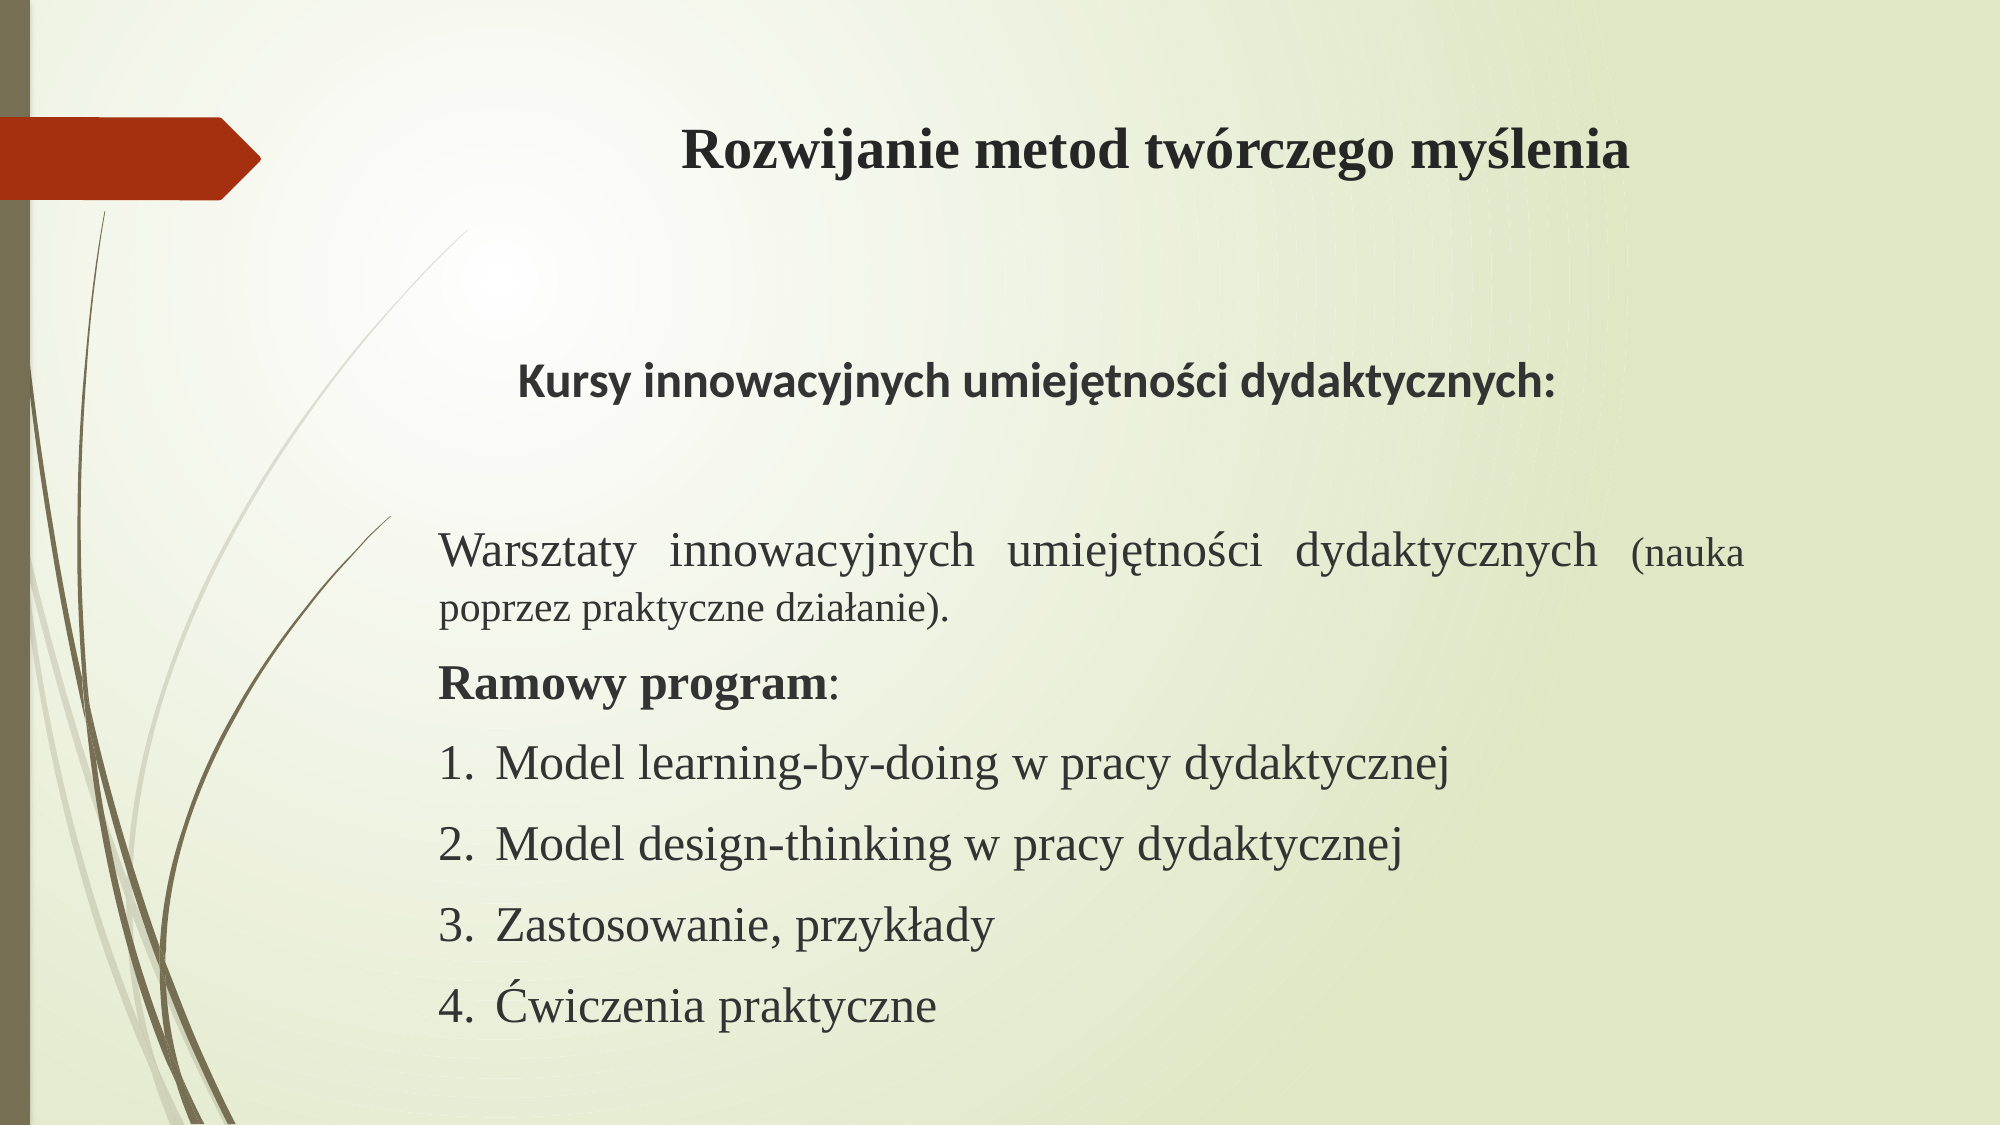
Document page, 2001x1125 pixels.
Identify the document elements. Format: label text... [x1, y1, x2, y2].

text_box Kursy innowacyjnych umiejętności dydaktycznych: [436, 336, 1639, 415]
text_box Warsztaty innowacyjnych umiejętności dydaktycznych (nauka poprzez praktyczne działanie). Ramowy program: Model learning-by-doing w pracy dydaktycznej Model design-thinking w pracy dydaktycznej Zastosowanie, przykłady Ćwiczenia praktyczne [423, 504, 1760, 1040]
title Rozwijanie metod twórczego myślenia [425, 102, 1888, 233]
